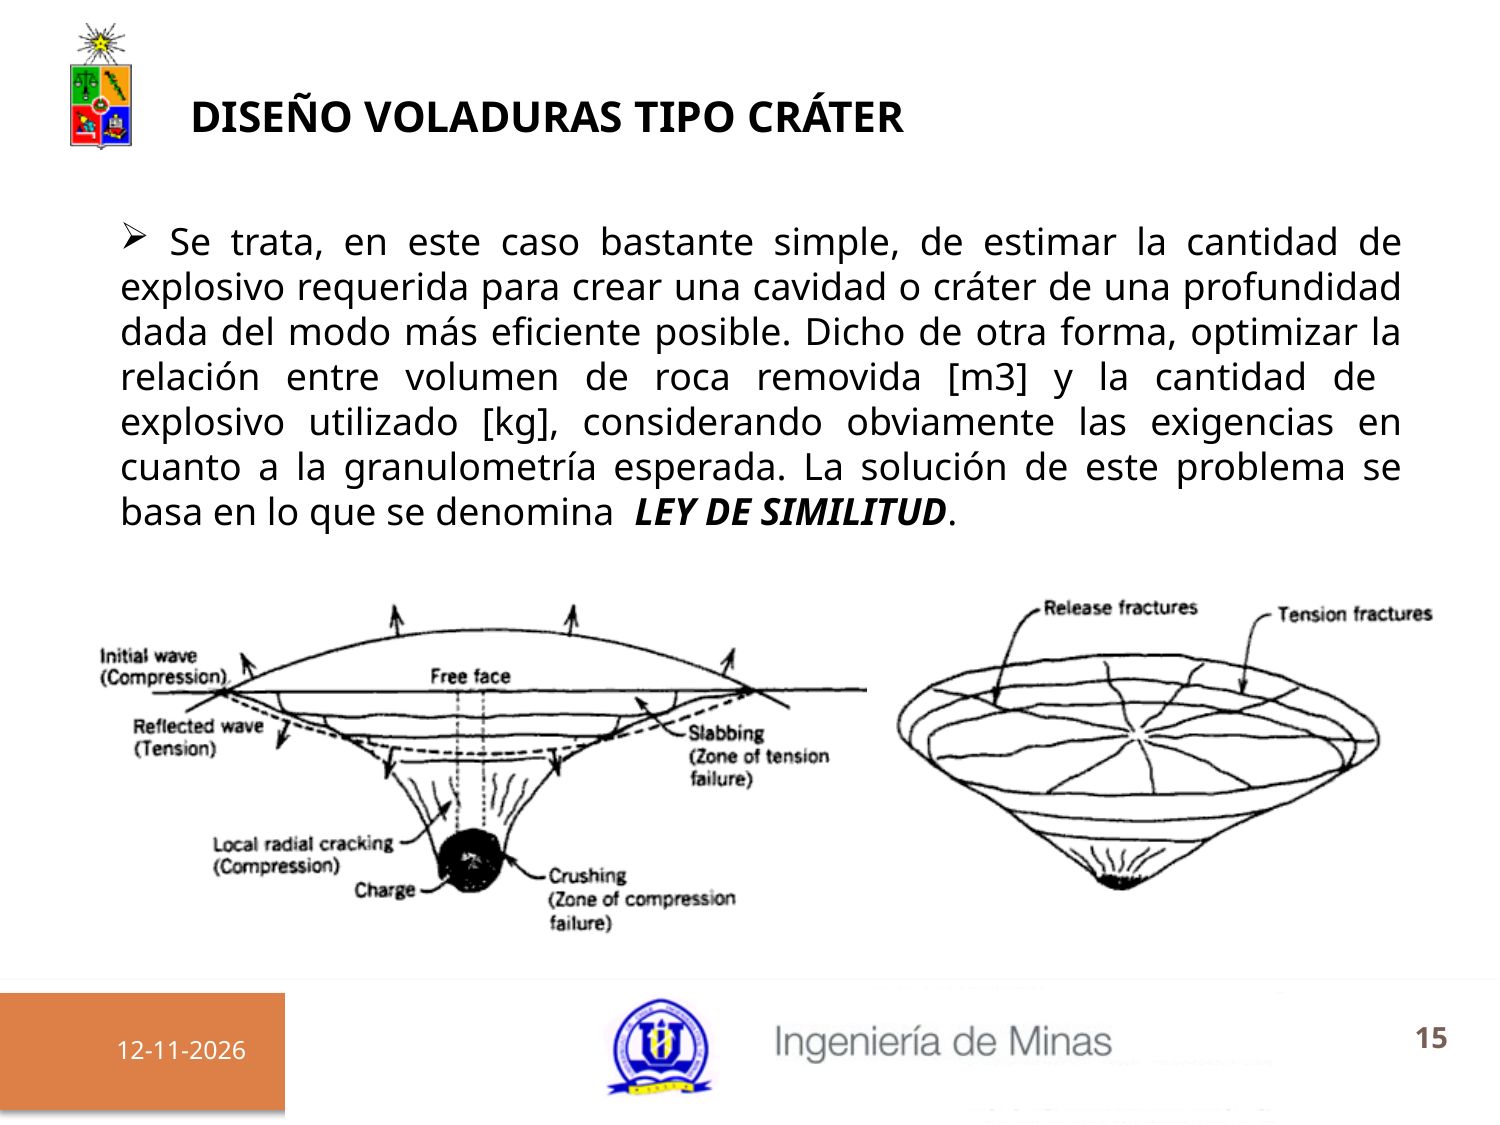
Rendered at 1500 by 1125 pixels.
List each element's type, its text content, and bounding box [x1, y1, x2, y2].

picture [285, 980, 1500, 1125]
picture [81, 573, 1462, 950]
text_box DISEÑO VOLADURAS TIPO CRÁTER [175, 81, 1266, 148]
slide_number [12, 995, 279, 1108]
picture [69, 23, 132, 151]
text_box Se trata, en este caso bastante simple, de estimar la cantidad de explosivo requerida para crear una cavidad o cráter de una profundidad dada del modo más eficiente posible. Dicho de otra forma, optimizar la relación entre volumen de roca removida [m3] y la cantidad de explosivo utilizado [kg], considerando obviamente las exigencias en cuanto a la granulometría esperada. La solución de este problema se basa en lo que se denomina LEY DE SIMILITUD. [105, 210, 1418, 584]
